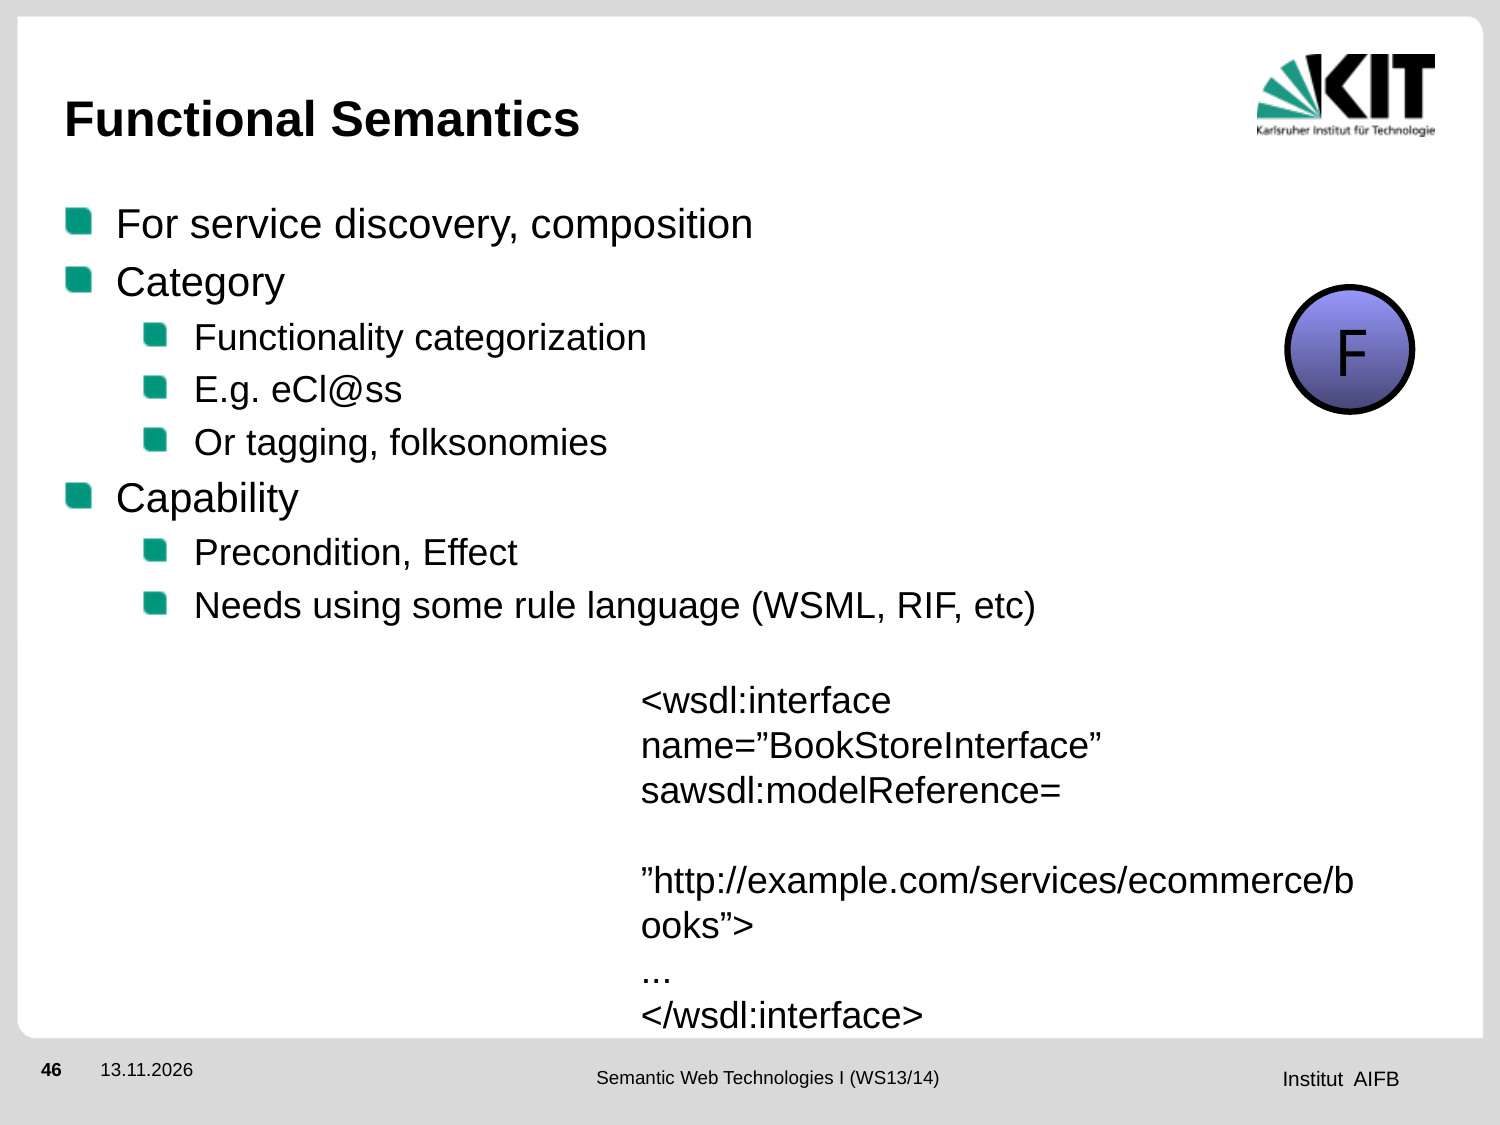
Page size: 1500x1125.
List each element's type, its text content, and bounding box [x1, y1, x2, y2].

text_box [1287, 286, 1413, 412]
title Functional Semantics [64, 54, 1198, 147]
picture [0, 0, 1500, 1125]
list For service discovery, composition Category Functionality categorization E.g. eCl@ss Or tagging, folksonomies Capability Precondition, Effect Needs using some rule language (WSML, RIF, etc) [64, 196, 1436, 1000]
text_box <wsdl:interface name=”BookStoreInterface” sawsdl:modelReference= ”http://example.com/services/ecommerce/books”> ... </wsdl:interface> [625, 668, 1376, 1044]
